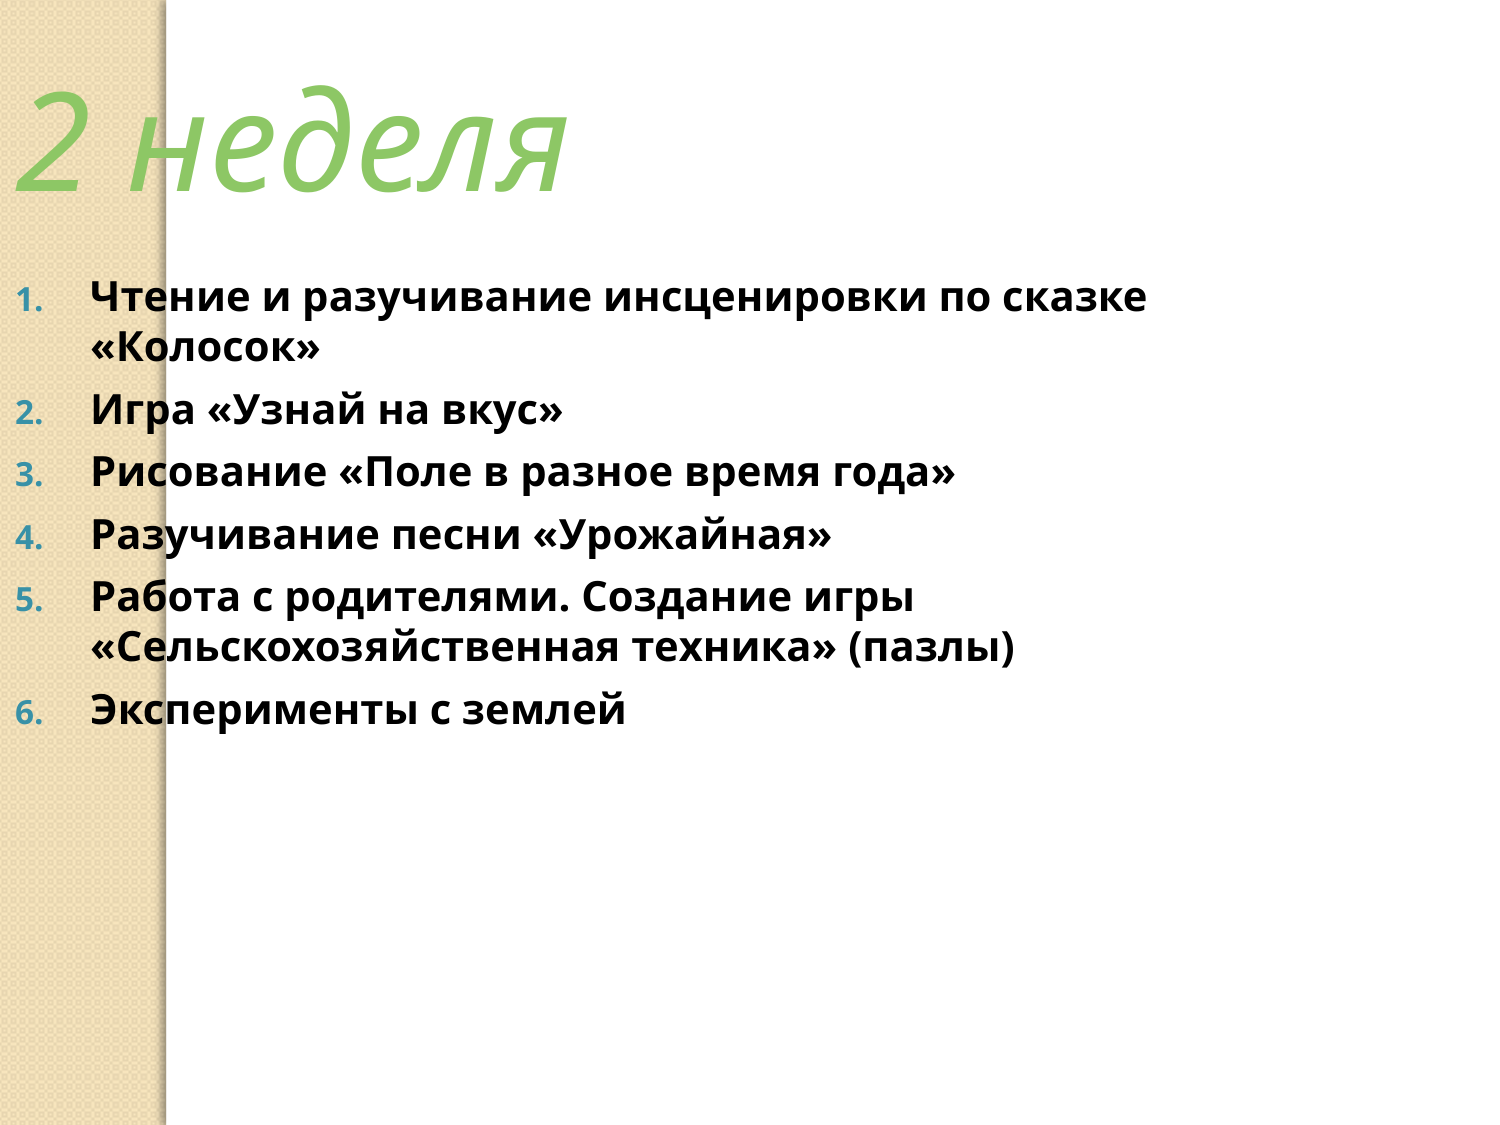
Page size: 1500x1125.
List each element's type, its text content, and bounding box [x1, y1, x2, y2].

title 2 неделя [0, 42, 1350, 231]
list Чтение и разучивание инсценировки по сказке «Колосок» Игра «Узнай на вкус» Рисование «Поле в разное время года» Разучивание песни «Урожайная» Работа с родителями. Создание игры «Сельскохозяйственная техника» (пазлы) Эксперименты с землей [0, 262, 1351, 1006]
